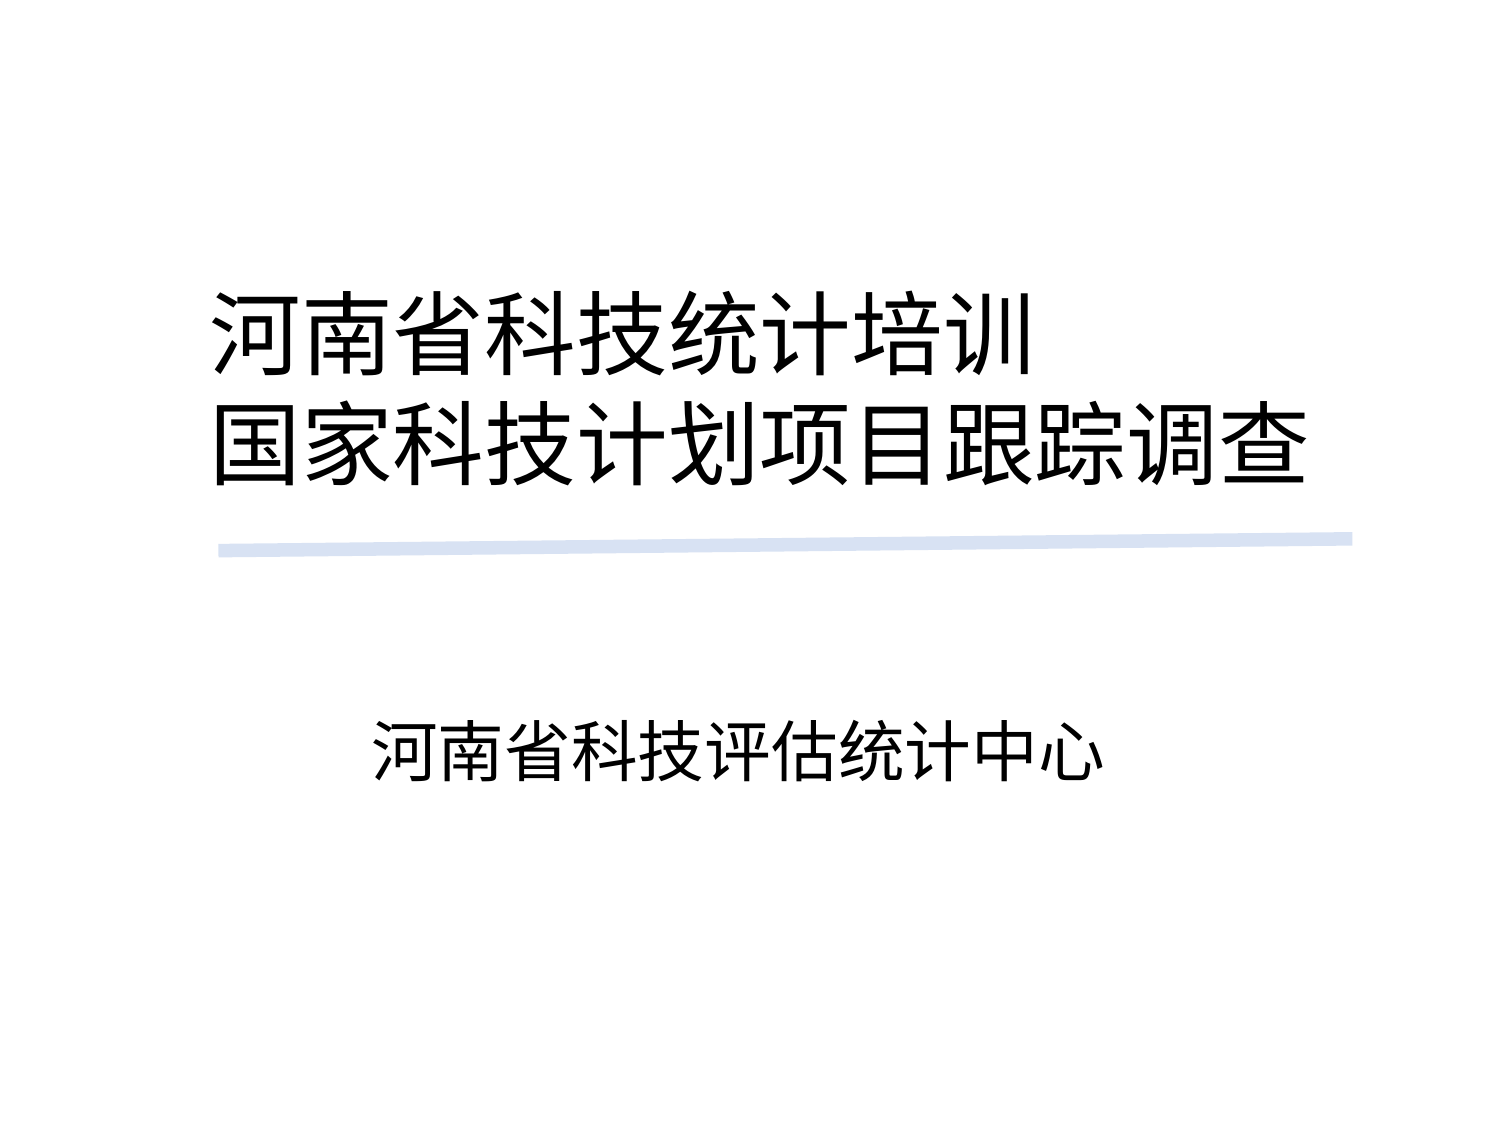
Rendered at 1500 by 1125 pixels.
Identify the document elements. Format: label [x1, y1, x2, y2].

text_box [17, 42, 1459, 799]
